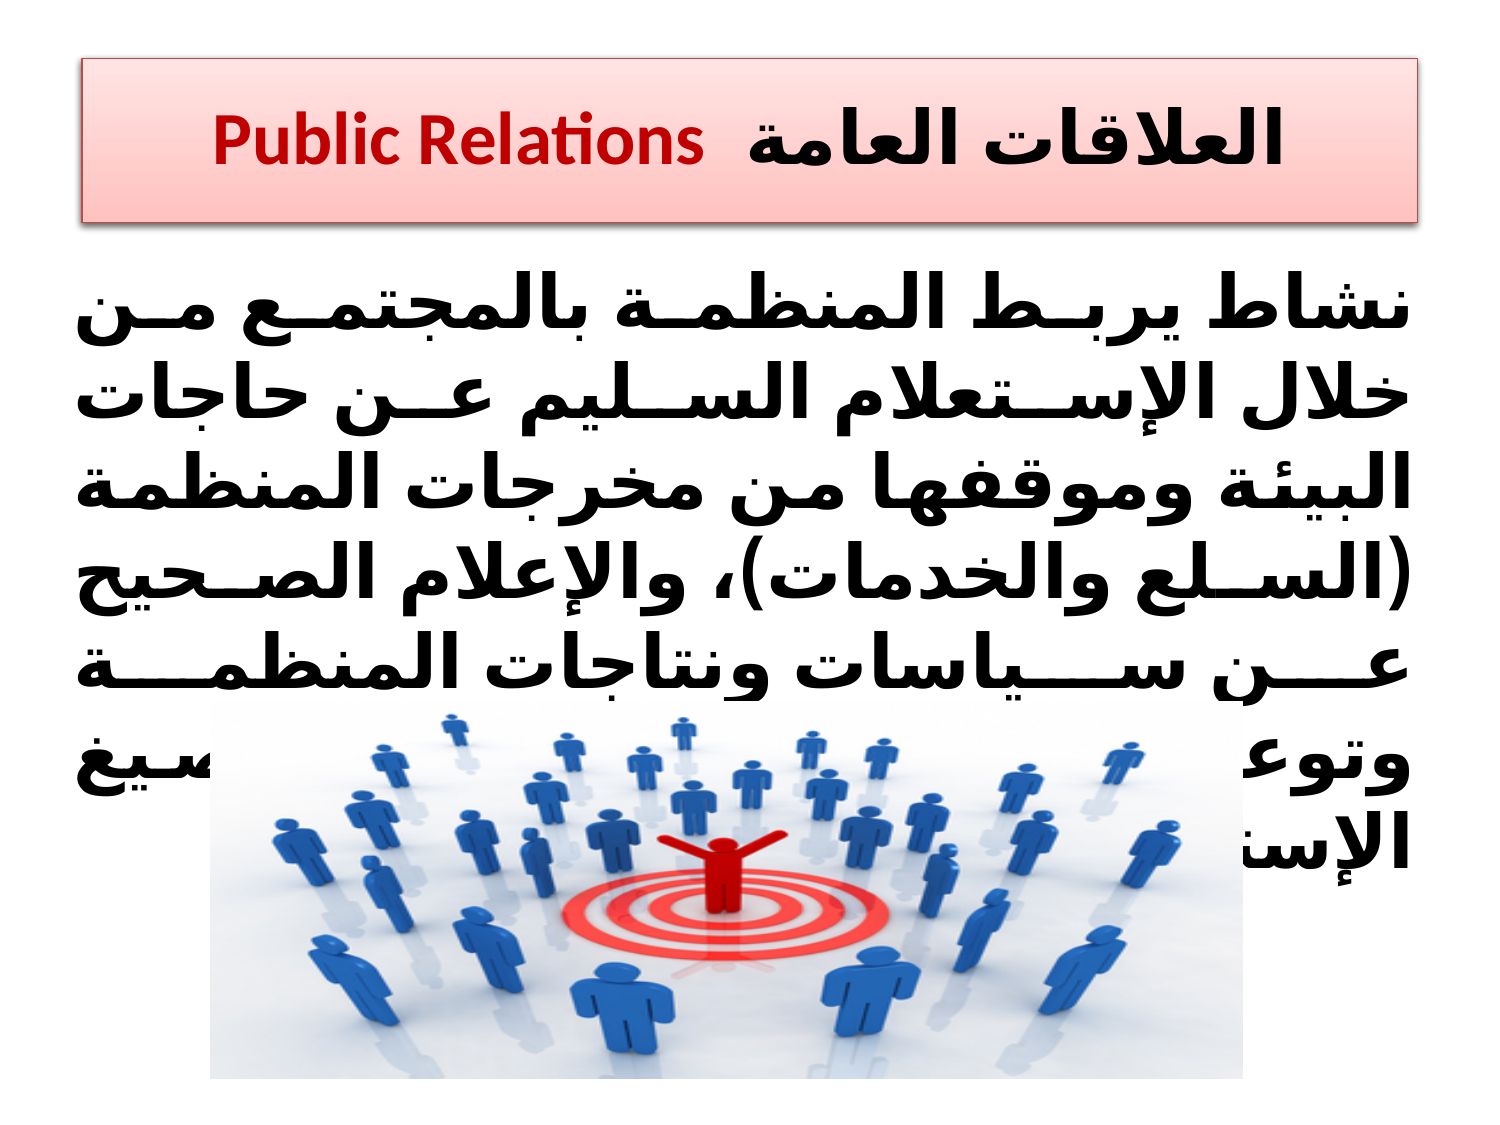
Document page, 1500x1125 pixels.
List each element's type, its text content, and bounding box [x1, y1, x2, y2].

text_box نشاط يربط المنظمة بالمجتمع من خلال الإستعلام السليم عن حاجات البيئة وموقفها من مخرجات المنظمة (السلع والخدمات)، والإعلام الصحيح عن سياسات ونتاجات المنظمة وتوعية جمهور المنظمة بأفضل صيغ الإستفادة لتلك النتاجات [58, 246, 1430, 891]
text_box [81, 58, 1418, 223]
picture [210, 701, 1243, 1079]
